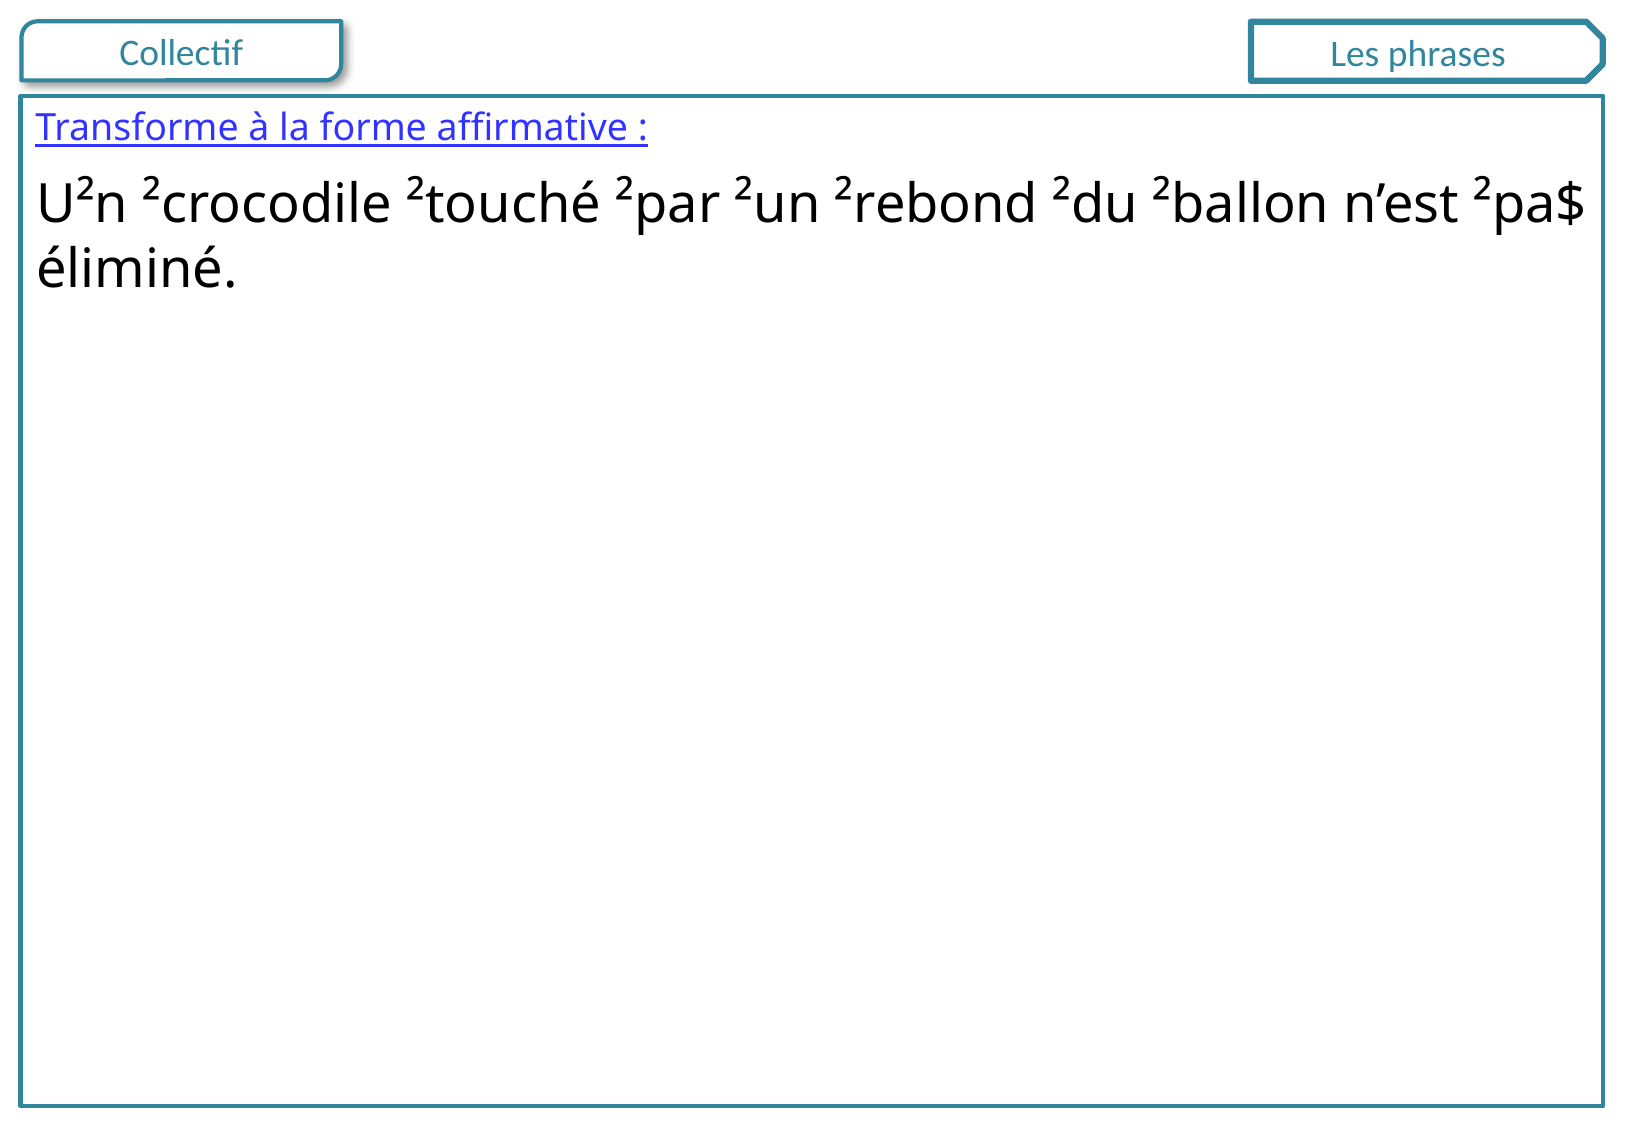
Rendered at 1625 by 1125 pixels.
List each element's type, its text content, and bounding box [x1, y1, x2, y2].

list Transforme à la forme affirmative : [18, 94, 1605, 1108]
list Les phrases [1251, 21, 1585, 81]
list U²n ²crocodile ²touché ²par ²un ²rebond ²du ²ballon n’est ²pa$ éliminé. [21, 160, 1604, 1106]
